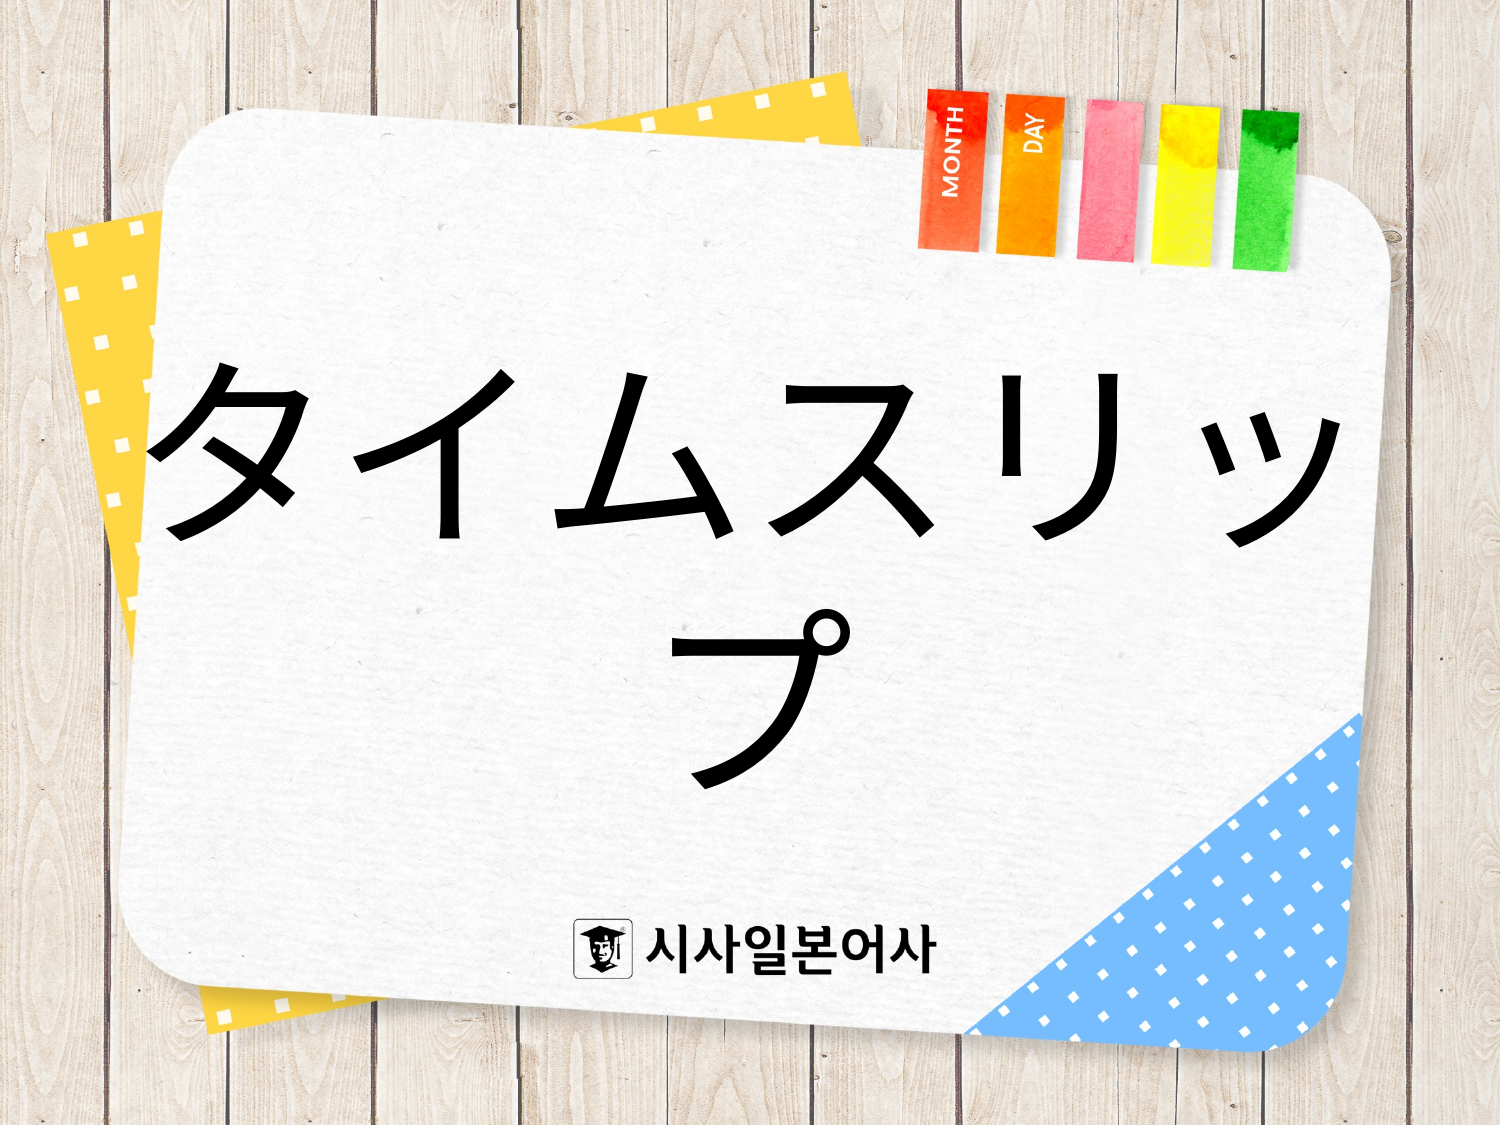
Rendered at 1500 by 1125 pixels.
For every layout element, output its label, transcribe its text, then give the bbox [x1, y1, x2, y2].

title タイムスリップ [75, 338, 1425, 811]
picture [0, 0, 1500, 1125]
